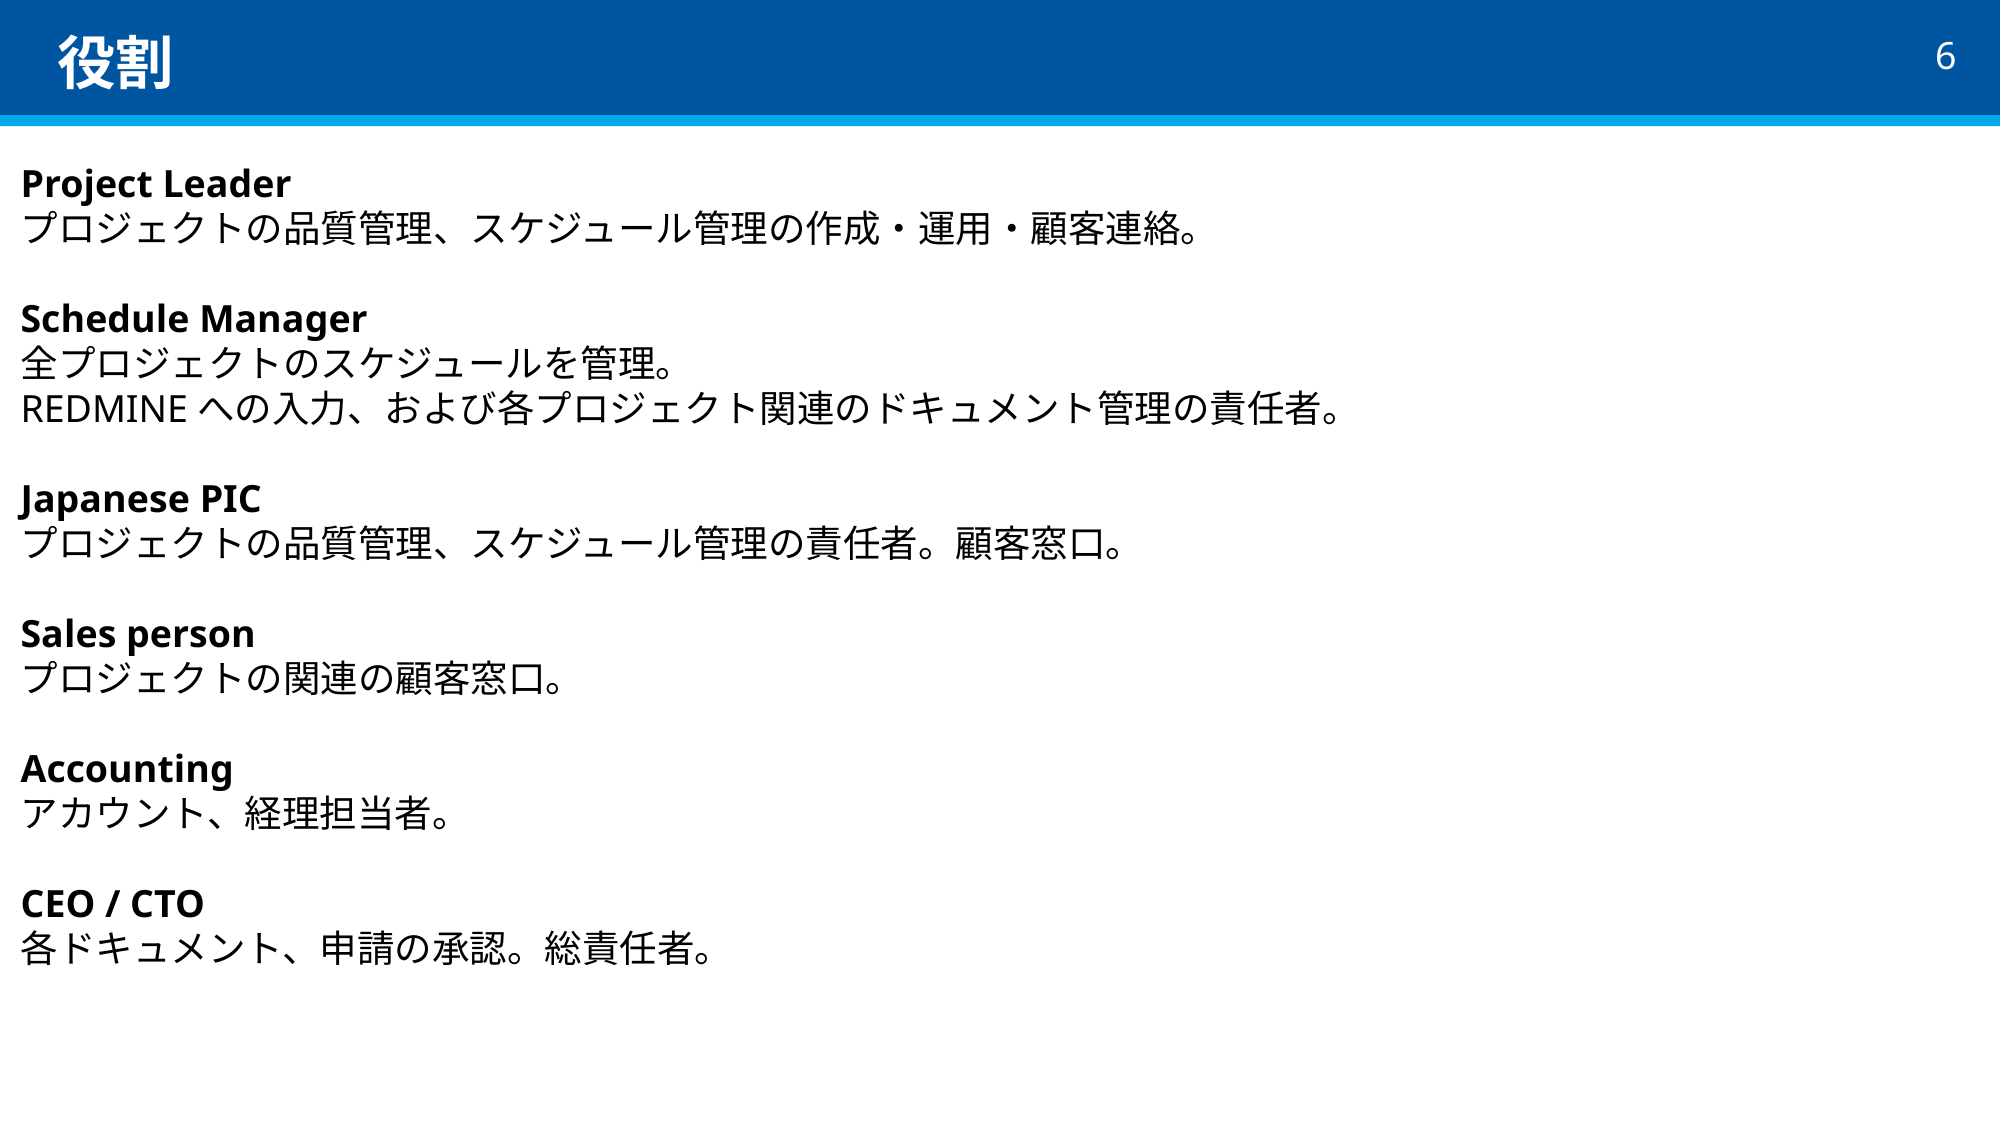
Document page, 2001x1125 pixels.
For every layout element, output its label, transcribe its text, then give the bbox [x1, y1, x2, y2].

title 役割 [42, 17, 1768, 97]
text_box Project Leader プロジェクトの品質管理、スケジュール管理の作成・運用・顧客連絡。 Schedule Manager 全プロジェクトのスケジュールを管理。 REDMINEへの入力、および各プロジェクト関連のドキュメント管理の責任者。 Japanese PIC プロジェクトの品質管理、スケジュール管理の責任者。顧客窓口。 Sales person プロジェクトの関連の顧客窓口。 Accounting アカウント、経理担当者。 CEO / CTO 各ドキュメント、申請の承認。総責任者。 [5, 152, 1375, 978]
